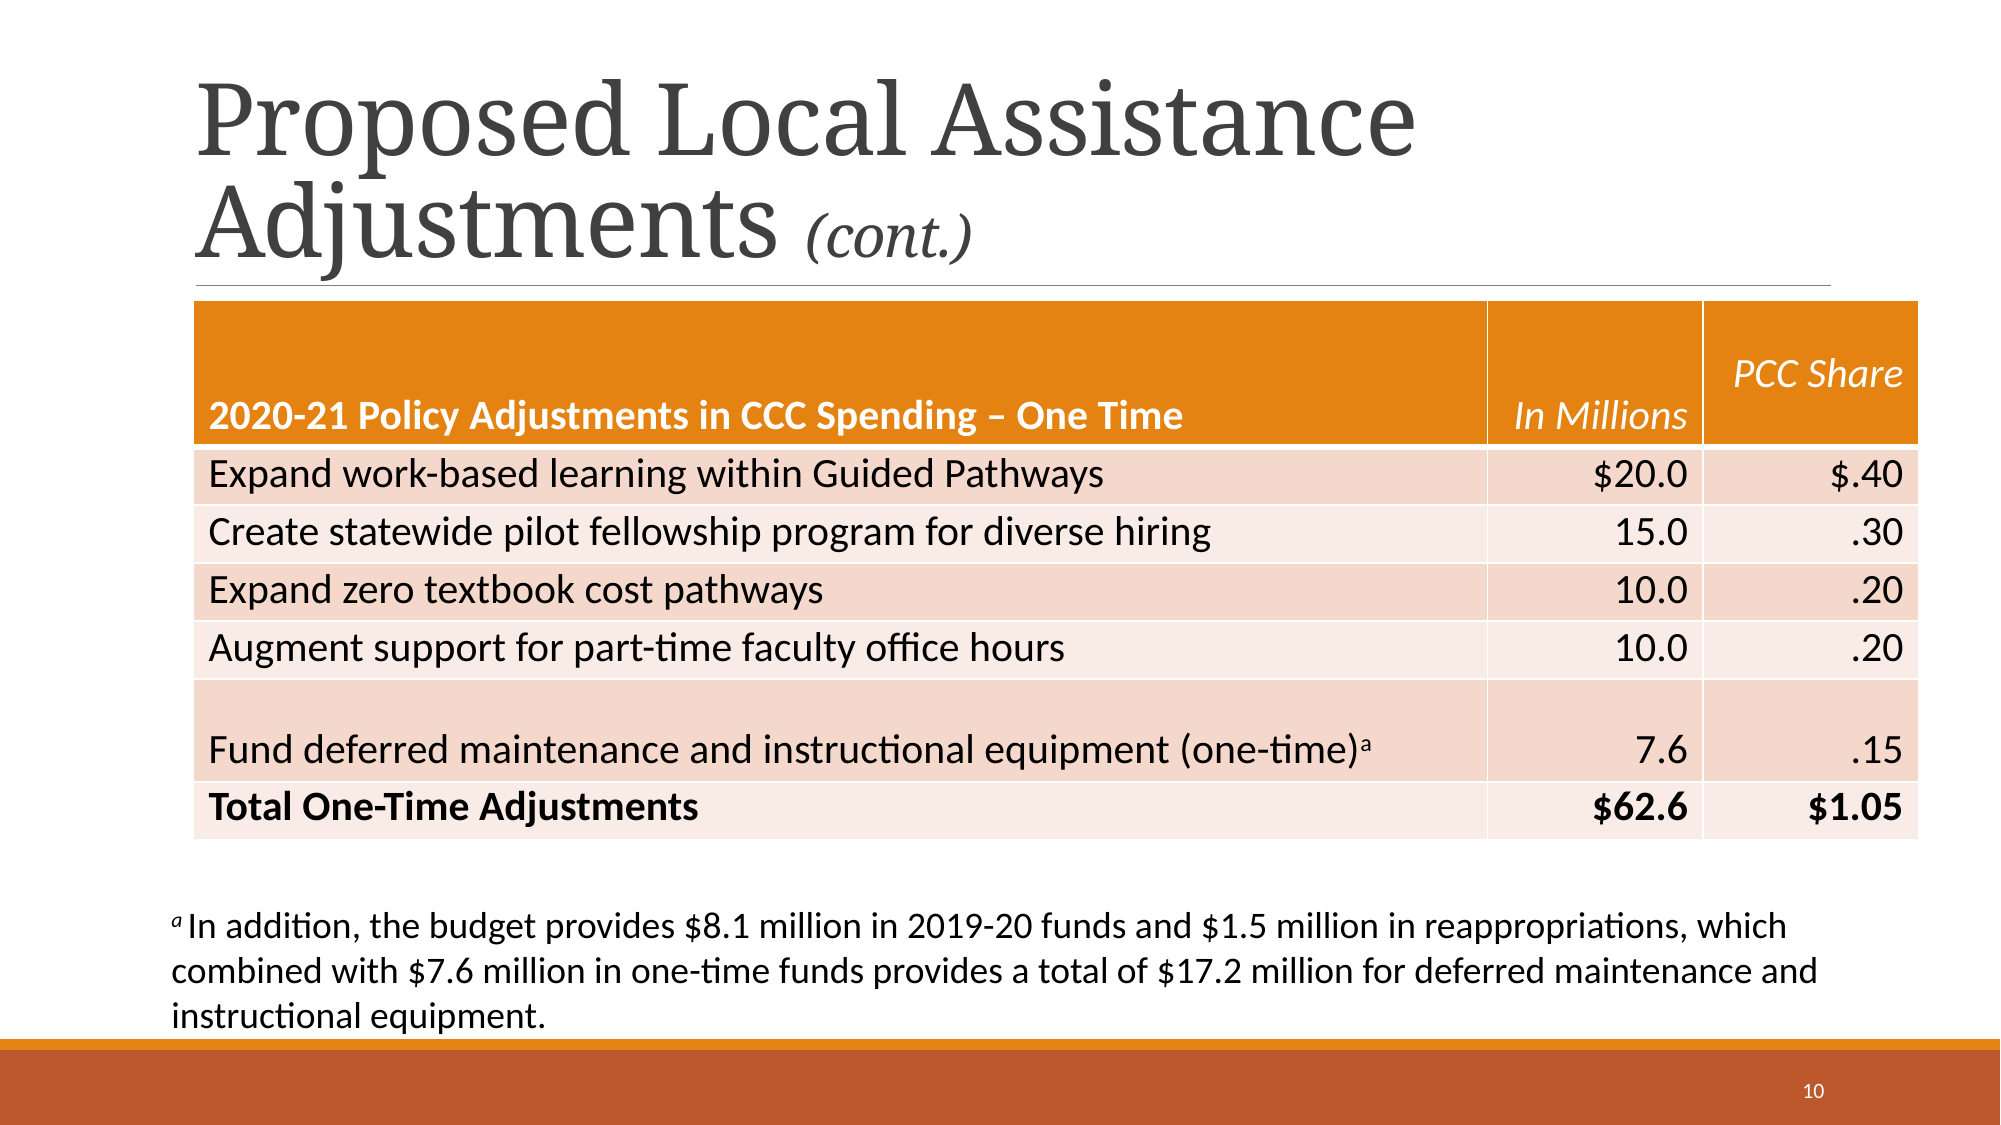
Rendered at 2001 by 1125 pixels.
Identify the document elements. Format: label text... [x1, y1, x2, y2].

table_cell $20.0 [1488, 450, 1702, 504]
table_cell Augment support for part-time faculty office hours [194, 622, 1487, 678]
table_cell Total One-Time Adjustments [194, 783, 1487, 839]
table_cell .20 [1704, 622, 1918, 678]
table_cell .20 [1704, 564, 1918, 620]
table_cell .30 [1704, 506, 1918, 562]
table_header 2020-21 Policy Adjustments in CCC Spending – One Time [194, 301, 1487, 444]
text_box a In addition, the budget provides $8.1 million in 2019-20 funds and $1.5 million in reappropriations, which combined with $7.6 million in one-time funds provides a total of $17.2 million for deferred maintenance and instructional equipment. [156, 893, 1882, 1044]
table_cell 10.0 [1488, 622, 1702, 678]
table_cell Create statewide pilot fellowship program for diverse hiring [194, 506, 1487, 562]
table_cell .15 [1704, 680, 1918, 781]
table_cell 10.0 [1488, 564, 1702, 620]
slide_number 10 [1624, 1059, 1840, 1120]
title Proposed Local Assistance Adjustments (cont.) [180, 47, 1830, 285]
table_cell $1.05 [1704, 783, 1918, 839]
table_cell 15.0 [1488, 506, 1702, 562]
table_cell $.40 [1704, 450, 1918, 504]
table_cell Fund deferred maintenance and instructional equipment (one-time)a [194, 680, 1487, 781]
table_header In Millions [1488, 301, 1702, 444]
table_cell Expand zero textbook cost pathways [194, 564, 1487, 620]
table_cell 7.6 [1488, 680, 1702, 781]
table_cell Expand work-based learning within Guided Pathways [194, 450, 1487, 504]
table_cell $62.6 [1488, 783, 1702, 839]
table_header PCC Share [1704, 301, 1918, 444]
